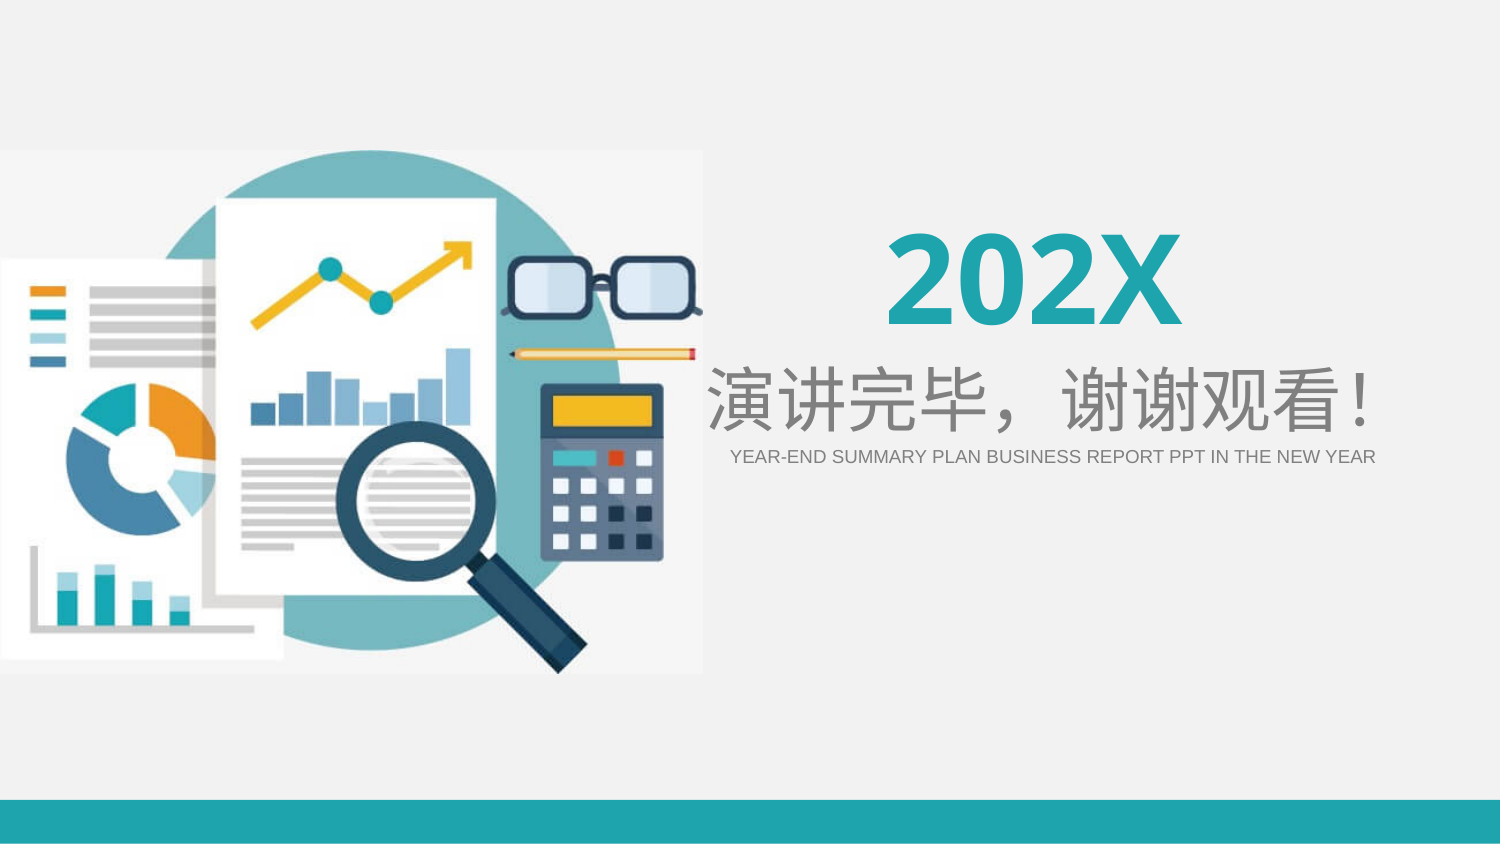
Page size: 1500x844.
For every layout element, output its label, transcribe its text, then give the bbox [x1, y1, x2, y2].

text_box 演讲完毕，谢谢观看！ [708, 355, 1476, 441]
picture [0, 149, 703, 674]
text_box [0, 798, 1500, 844]
text_box YEAR-END SUMMARY PLAN BUSINESS REPORT PPT IN THE NEW YEAR [708, 433, 1451, 468]
text_box 202X [785, 199, 1282, 350]
